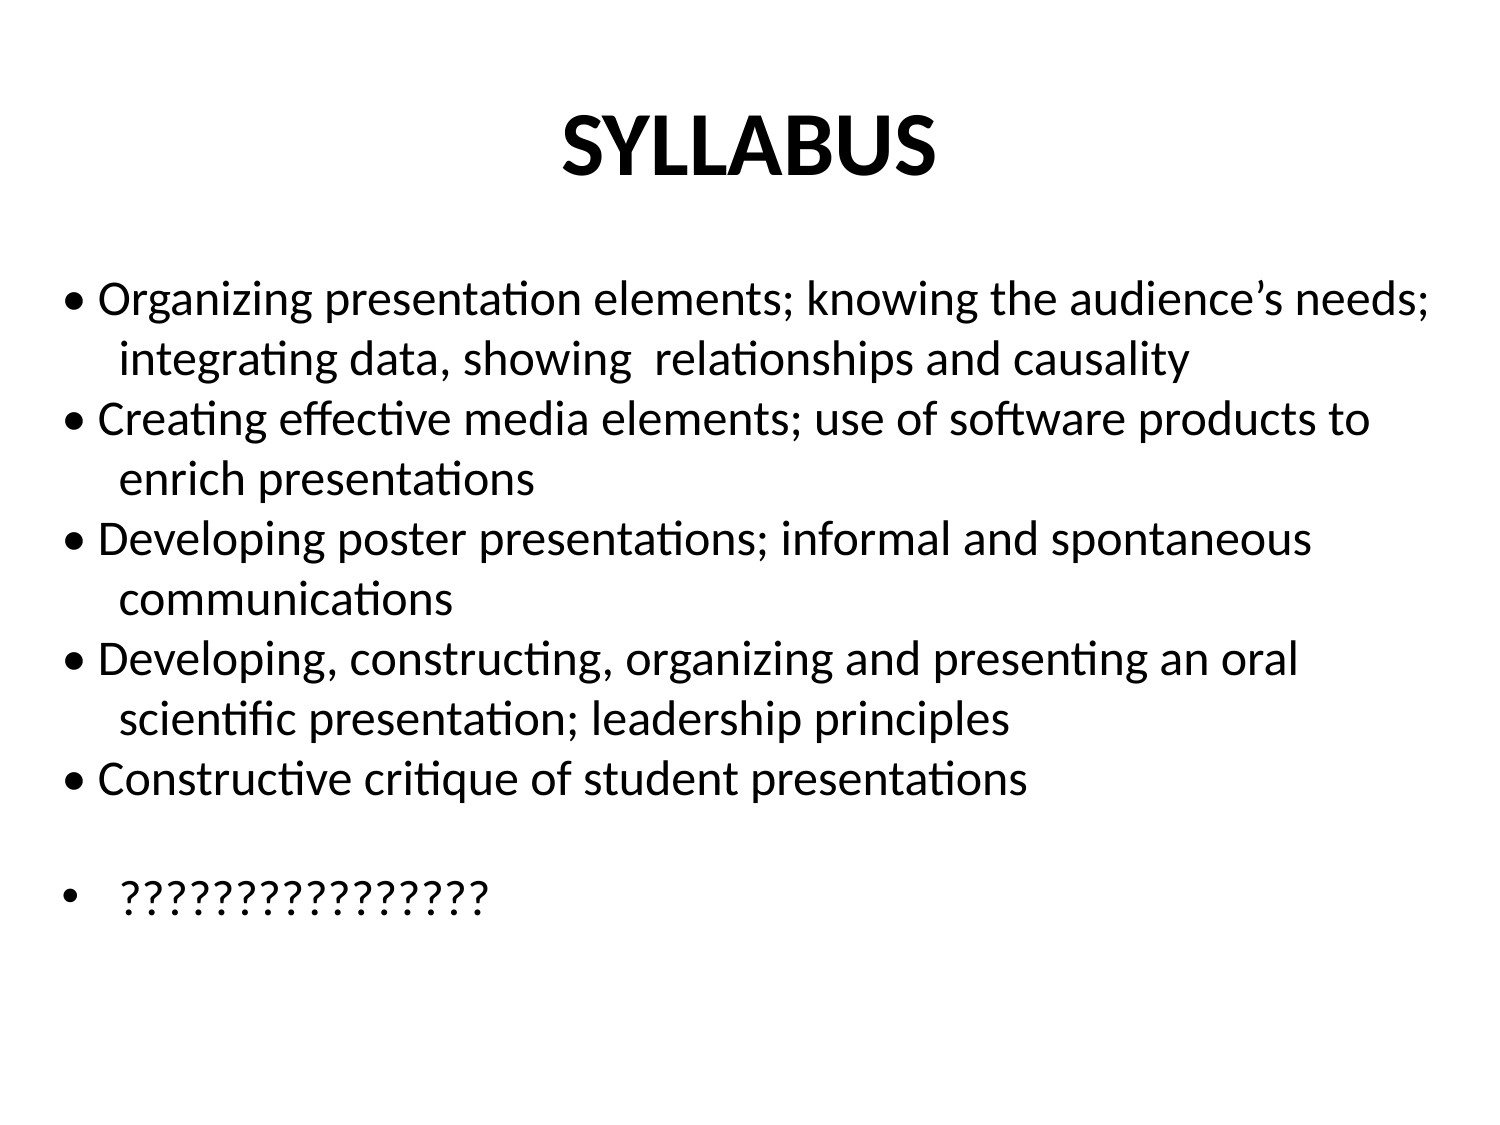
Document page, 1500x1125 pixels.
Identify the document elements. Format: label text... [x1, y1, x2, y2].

title SYLLABUS [75, 45, 1425, 233]
text_box • Organizing presentation elements; knowing the audience’s needs; integrating data, showing relationships and causality • Creating effective media elements; use of software products to enrich presentations • Developing poster presentations; informal and spontaneous communications • Developing, constructing, organizing and presenting an oral scientific presentation; leadership principles • Constructive critique of student presentations ???????????????? [46, 257, 1477, 933]
